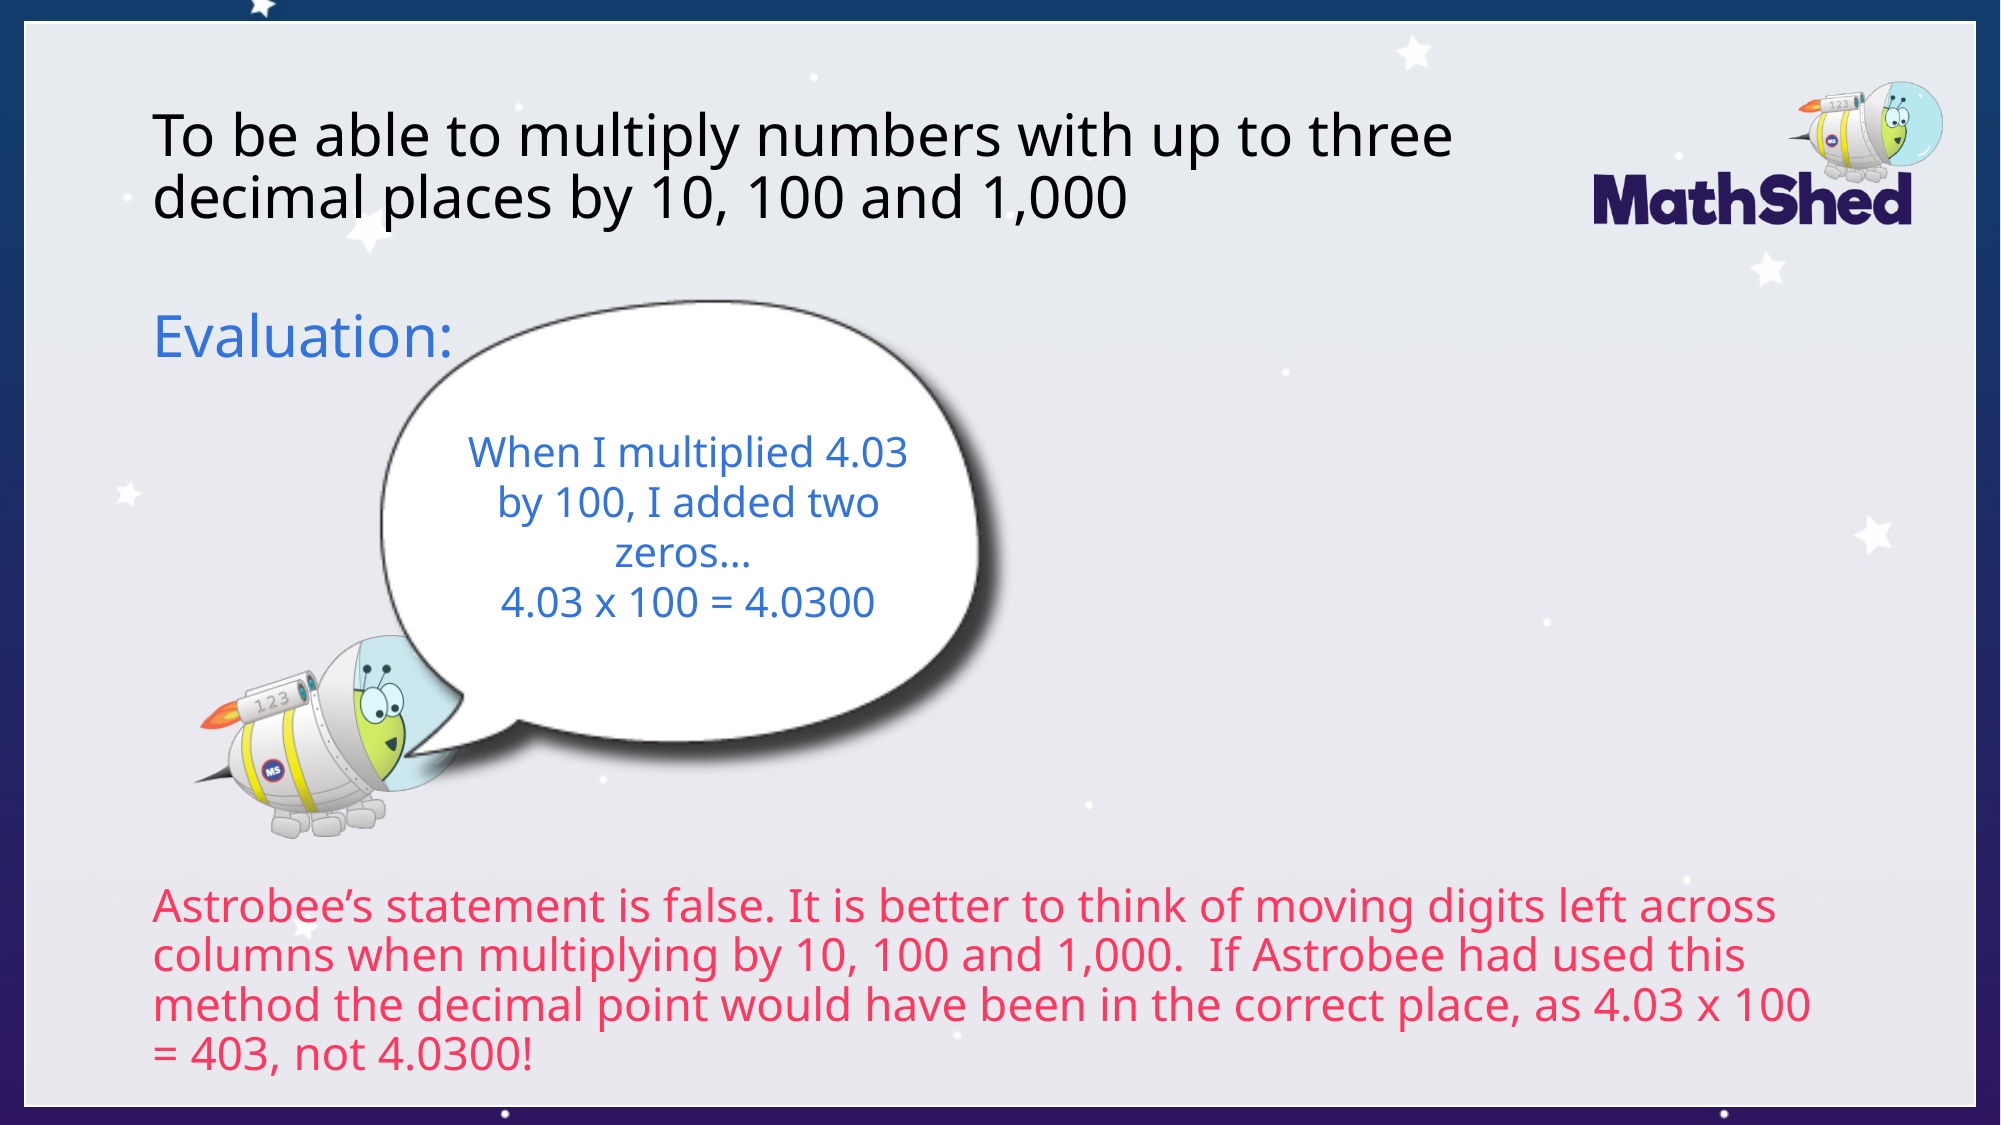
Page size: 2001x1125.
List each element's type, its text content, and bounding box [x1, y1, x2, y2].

list Evaluation: Astrobee’s statement is false. It is better to think of moving digits left across columns when multiplying by 10, 100 and 1,000. If Astrobee had used this method the decimal point would have been in the correct place, as 4.03 x 100 = 403, not 4.0300! [137, 299, 1863, 1125]
title To be able to multiply numbers with up to three decimal places by 10, 100 and 1,000 [137, 59, 1578, 278]
picture [1594, 58, 1949, 225]
picture [0, 0, 2001, 1125]
picture [192, 277, 1046, 840]
